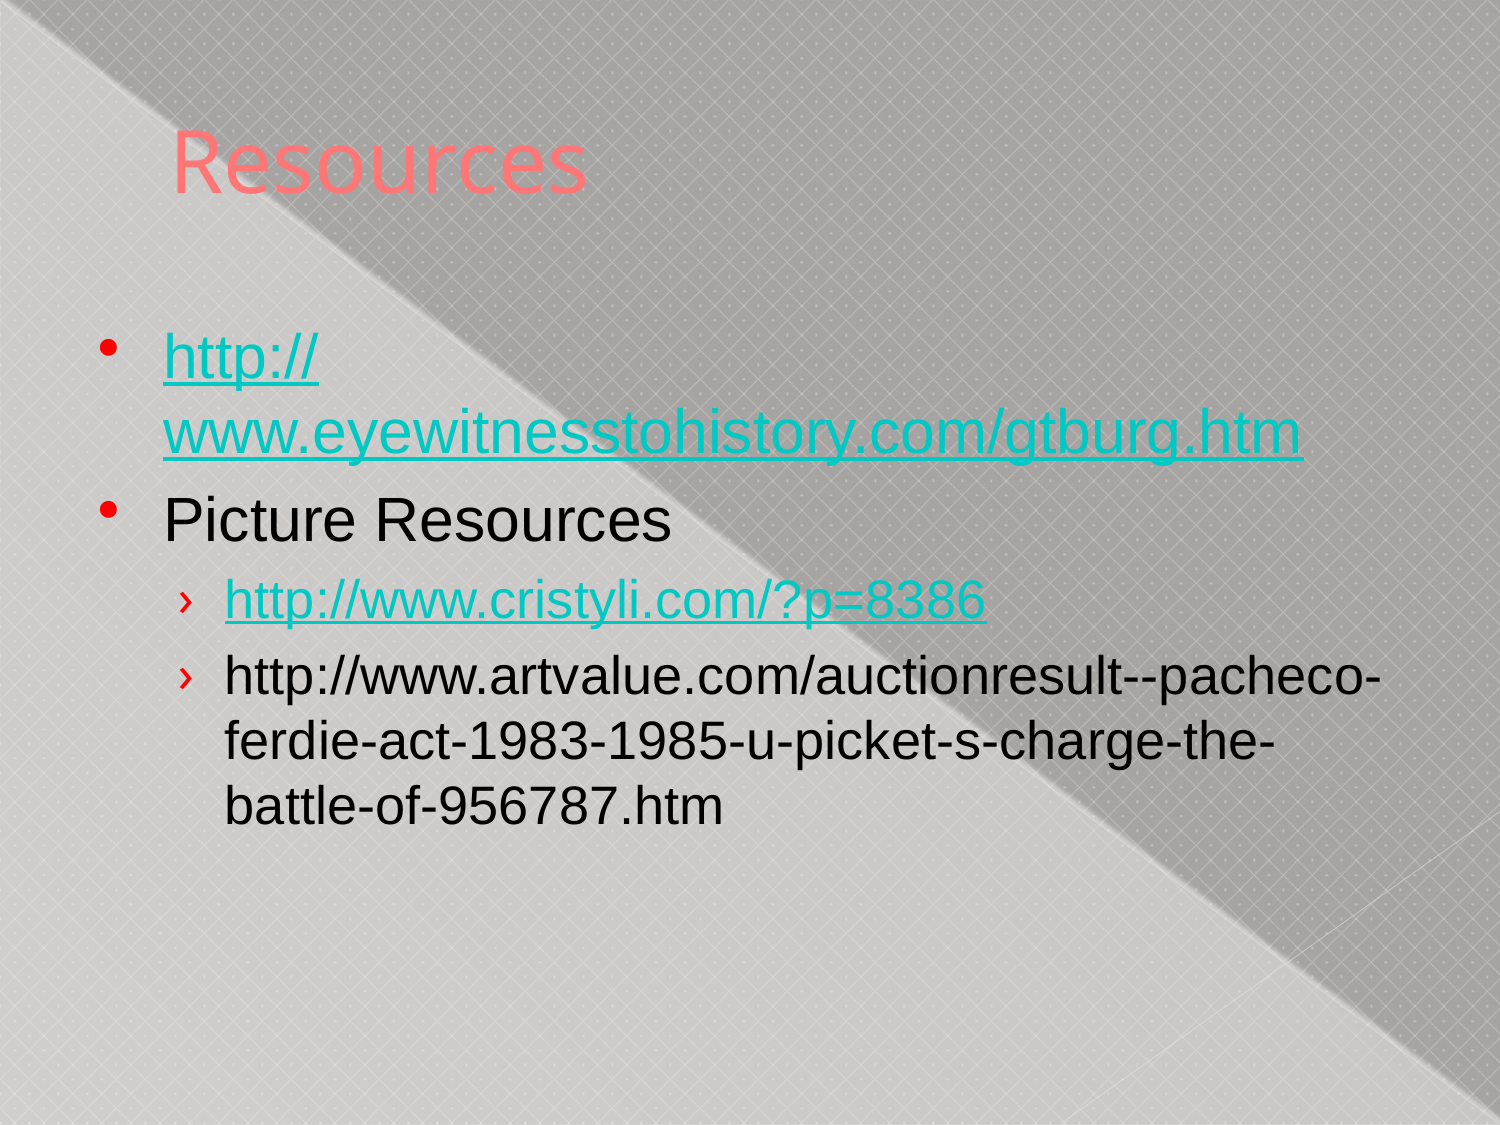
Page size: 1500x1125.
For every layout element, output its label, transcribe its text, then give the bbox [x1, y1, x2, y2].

title Resources [75, 43, 1425, 274]
list http://www.eyewitnesstohistory.com/gtburg.htm Picture Resources http://www.cristyli.com/?p=8386 http://www.artvalue.com/auctionresult--pacheco-ferdie-act-1983-1985-u-picket-s-charge-the-battle-of-956787.htm [75, 308, 1425, 1059]
